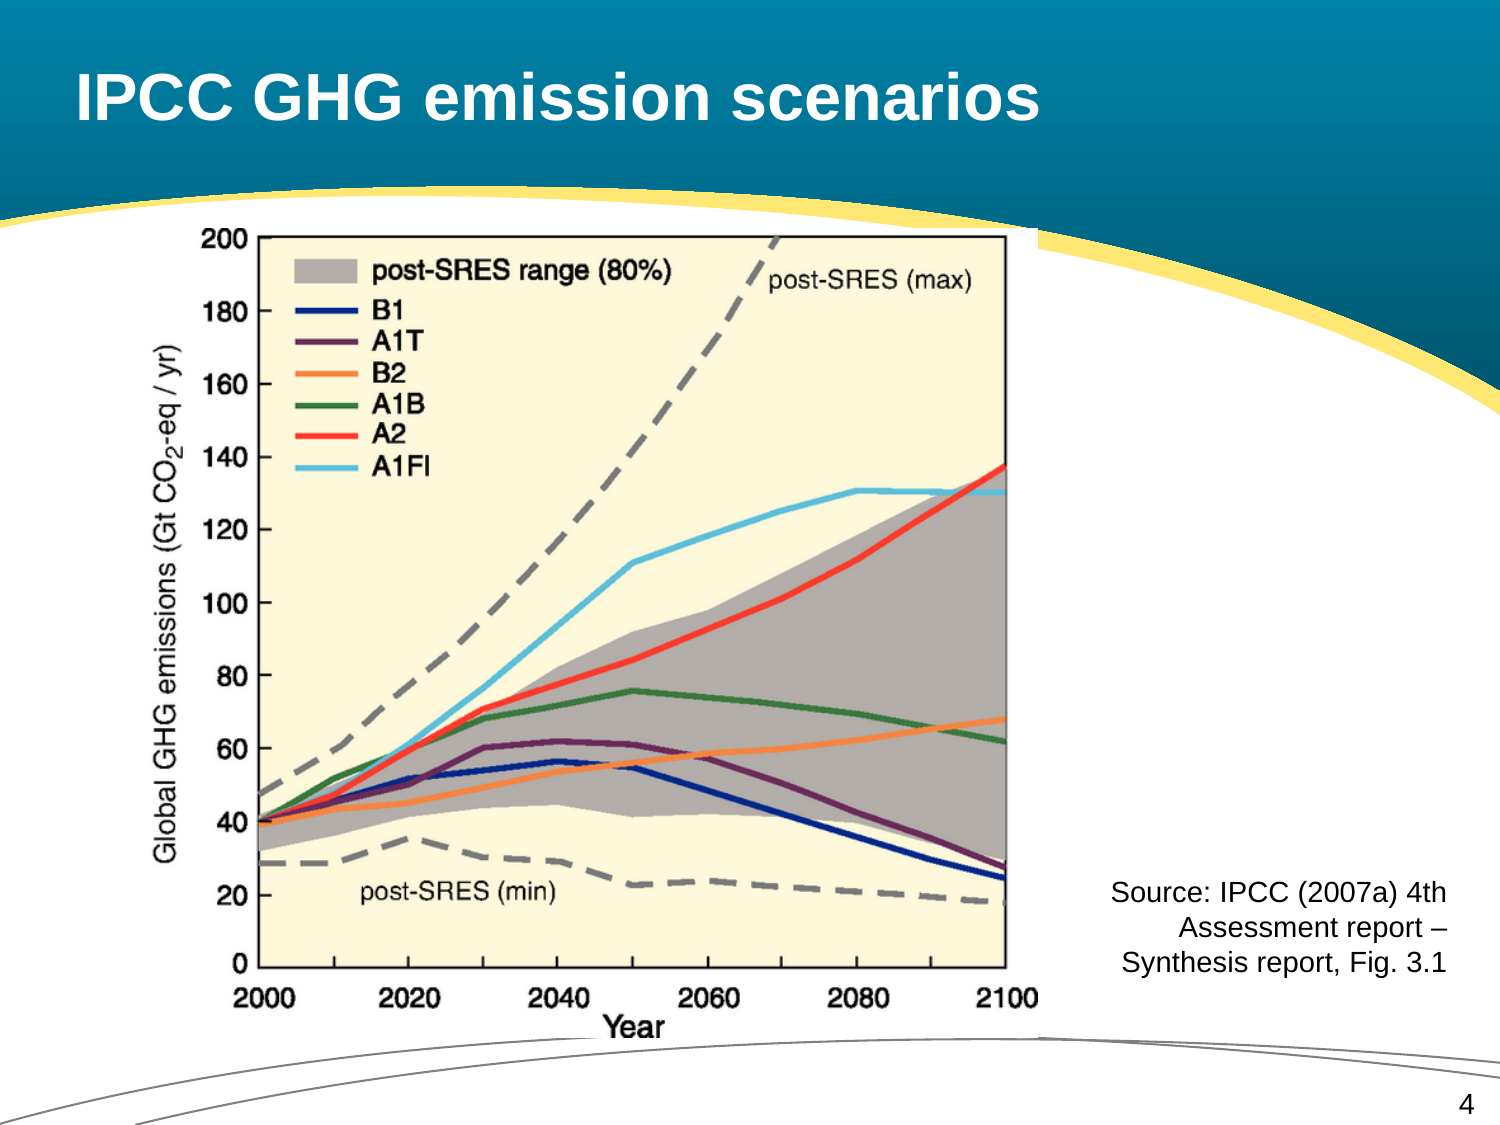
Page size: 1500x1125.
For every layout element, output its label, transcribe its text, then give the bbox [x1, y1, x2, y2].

text_box Source: IPCC (2007a) 4th Assessment report – Synthesis report, Fig. 3.1 [1087, 866, 1463, 986]
title IPCC GHG emission scenarios [74, 0, 1476, 188]
picture [149, 228, 1038, 1038]
slide_number 4 [1124, 1084, 1476, 1113]
